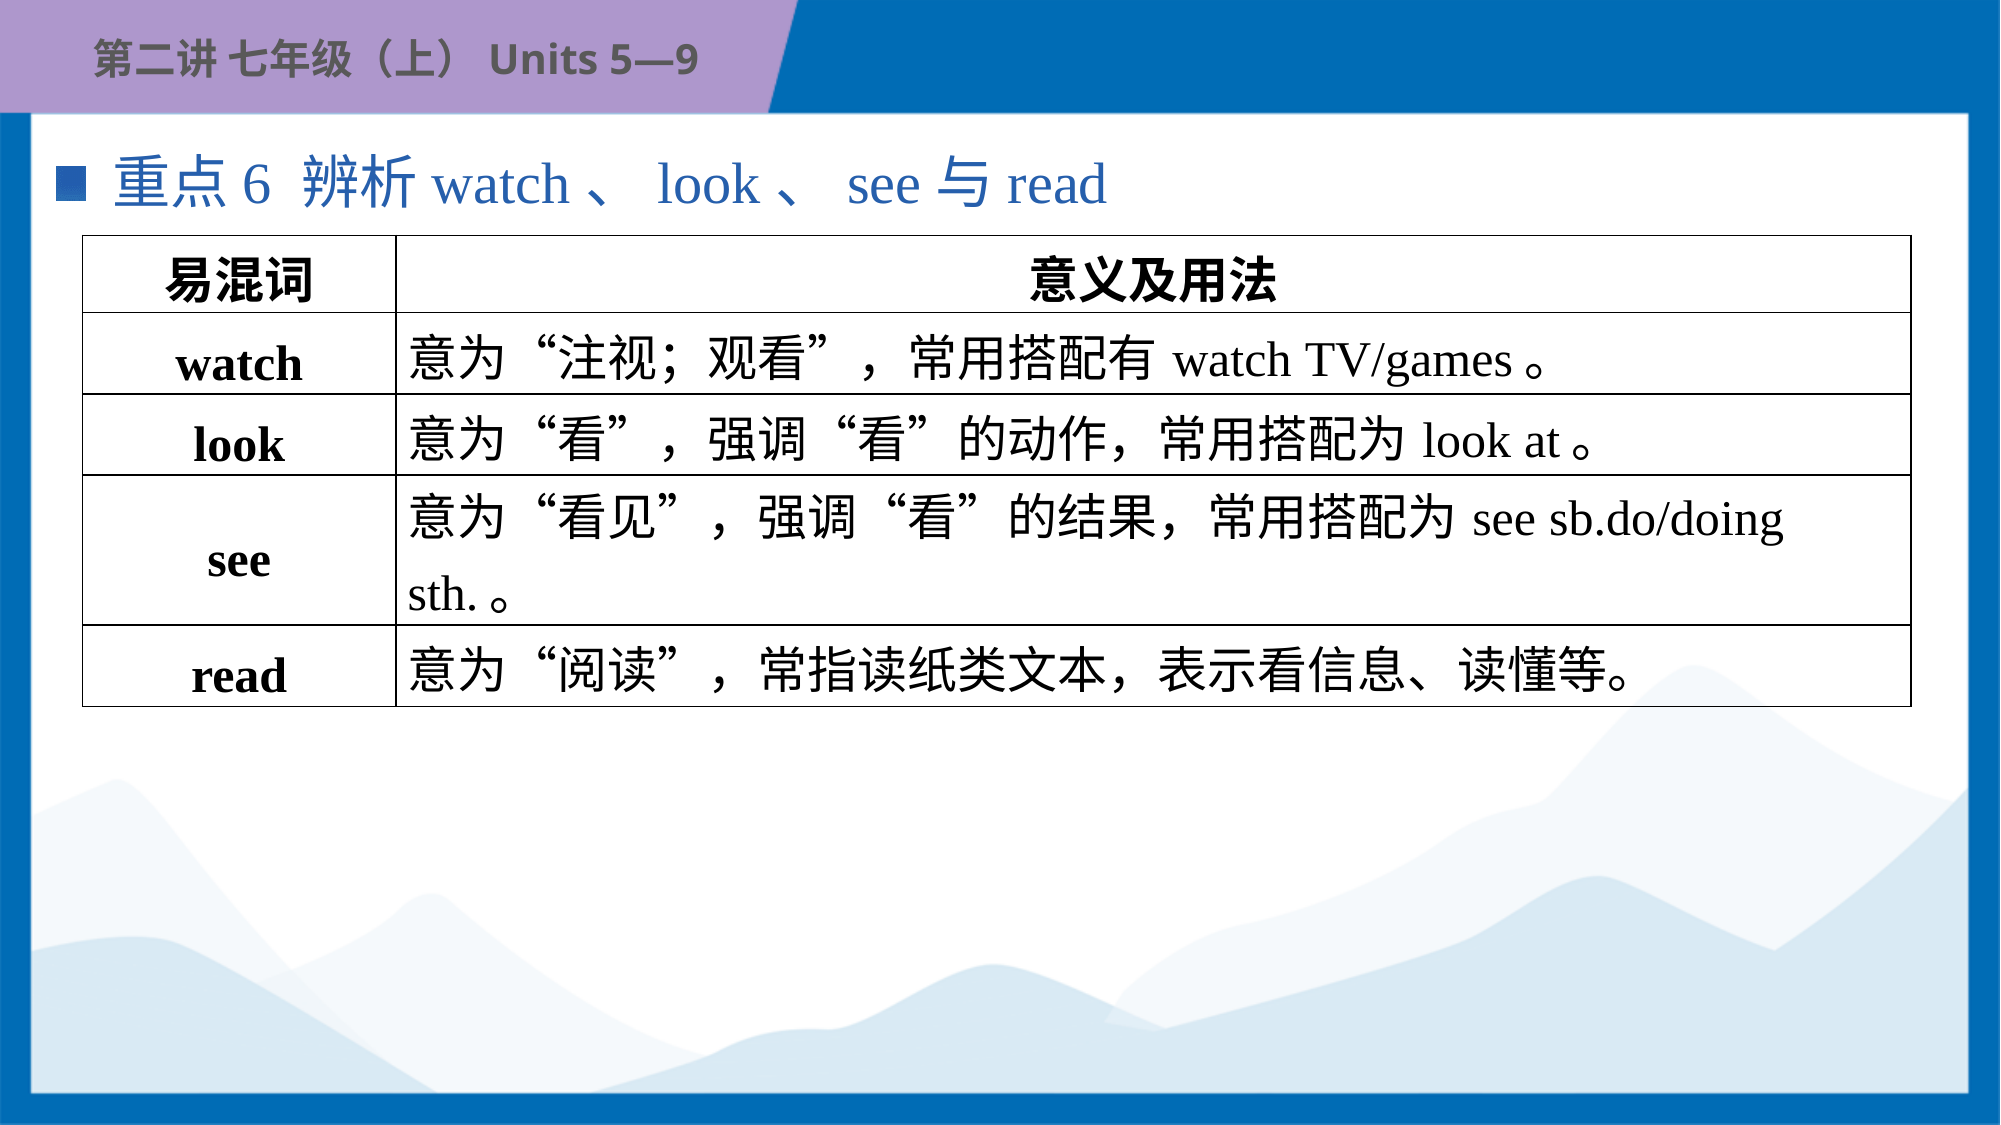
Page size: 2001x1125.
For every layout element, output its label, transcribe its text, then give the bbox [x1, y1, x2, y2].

table_cell read [83, 626, 395, 706]
table_cell 意为“看见”，强调“看”的结果，常用搭配为see sb.do/doing sth.。 [397, 476, 1910, 624]
table_header 易混词 [83, 236, 395, 312]
table_cell 意为“注视；观看”，常用搭配有watch TV/games。 [397, 313, 1910, 393]
table_cell 意为“阅读”，常指读纸类文本，表示看信息、读懂等。 [397, 626, 1910, 706]
table_header 意义及用法 [397, 236, 1910, 312]
table_cell look [83, 395, 395, 474]
table_cell see [83, 476, 395, 624]
picture [0, 0, 2000, 1125]
table_cell 意为“看”，强调“看”的动作，常用搭配为look at。 [397, 395, 1910, 474]
text_box 重点6 辨析watch、look、see与read [112, 144, 1917, 215]
table_cell watch [83, 313, 395, 393]
